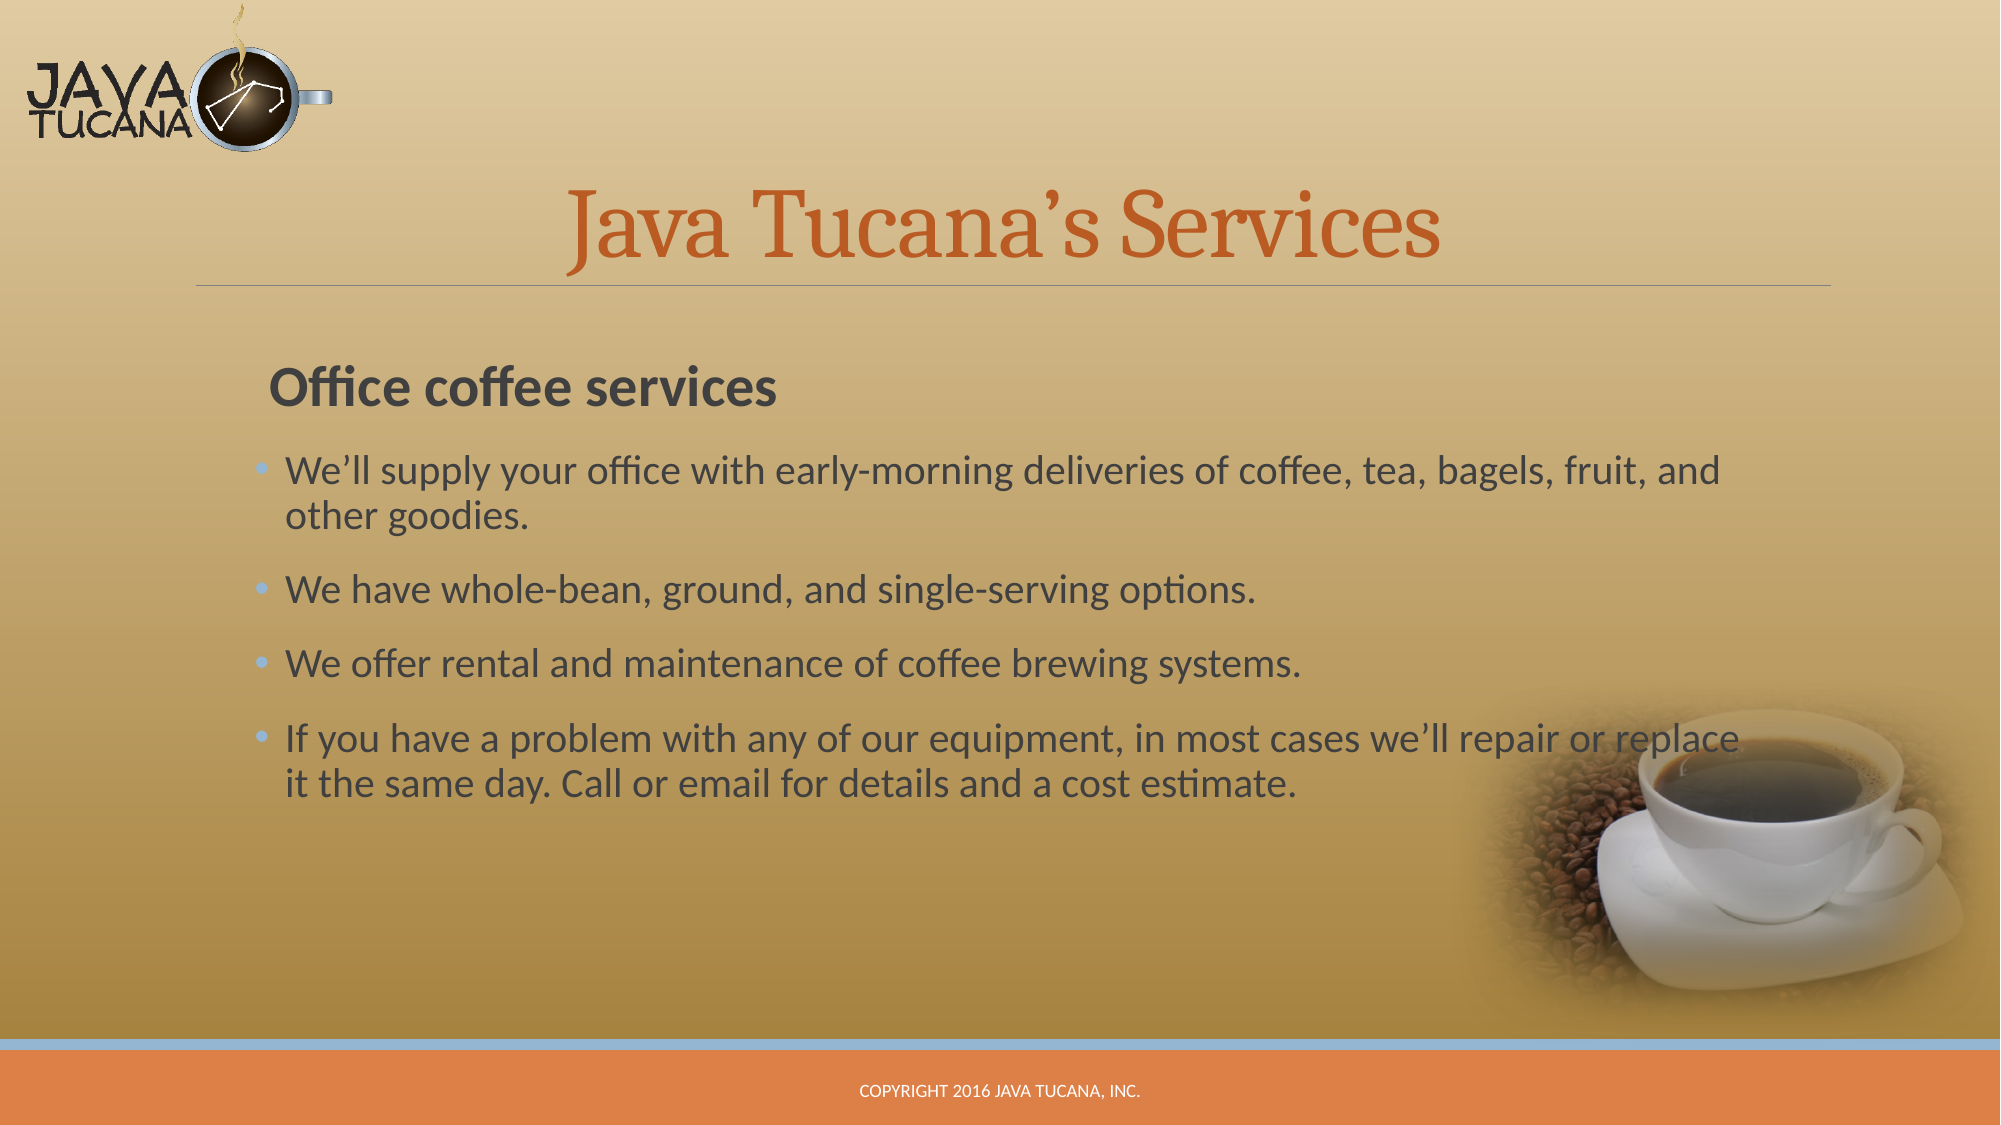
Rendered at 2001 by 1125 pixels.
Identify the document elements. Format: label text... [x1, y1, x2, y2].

picture [13, 0, 341, 159]
list Office coffee services We’ll supply your office with early-morning deliveries of coffee, tea, bagels, fruit, and other goodies. We have whole-bean, ground, and single-serving options. We offer rental and maintenance of coffee brewing systems. If you have a problem with any of our equipment, in most cases we’ll repair or replace it the same day. Call or email for details and a cost estimate. [254, 348, 1756, 1009]
title Java Tucana’s Services [180, 47, 1830, 285]
footer Copyright 2016 Java Tucana, Inc. [604, 1059, 1396, 1120]
picture [1756, 806, 1863, 915]
